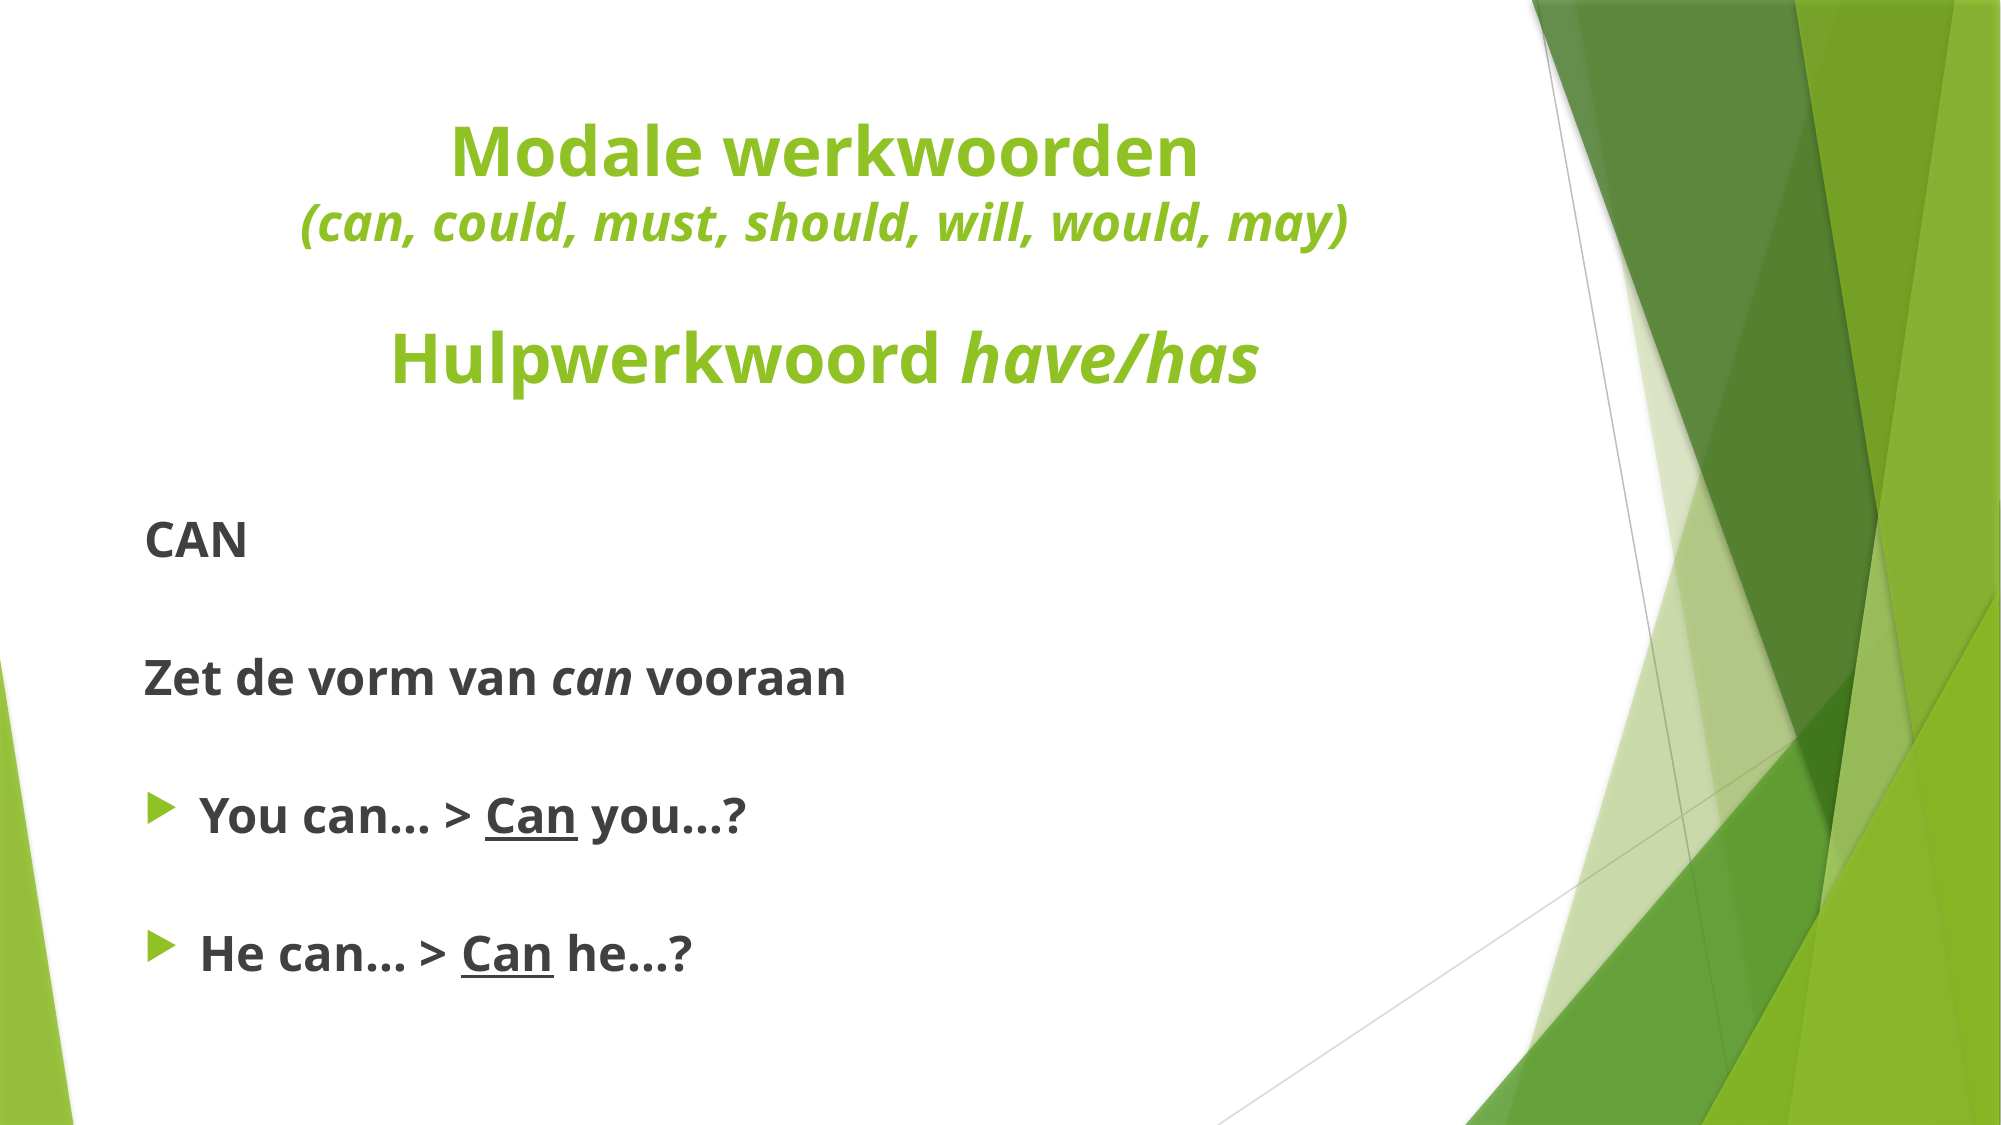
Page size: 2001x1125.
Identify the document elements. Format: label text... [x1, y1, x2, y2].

title Modale werkwoorden (can, could, must, should, will, would, may) Hulpwerkwoord have/has [129, 99, 1522, 407]
list CAN Zet de vorm van can vooraan You can… > Can you…? He can… > Can he…? [129, 441, 1522, 992]
